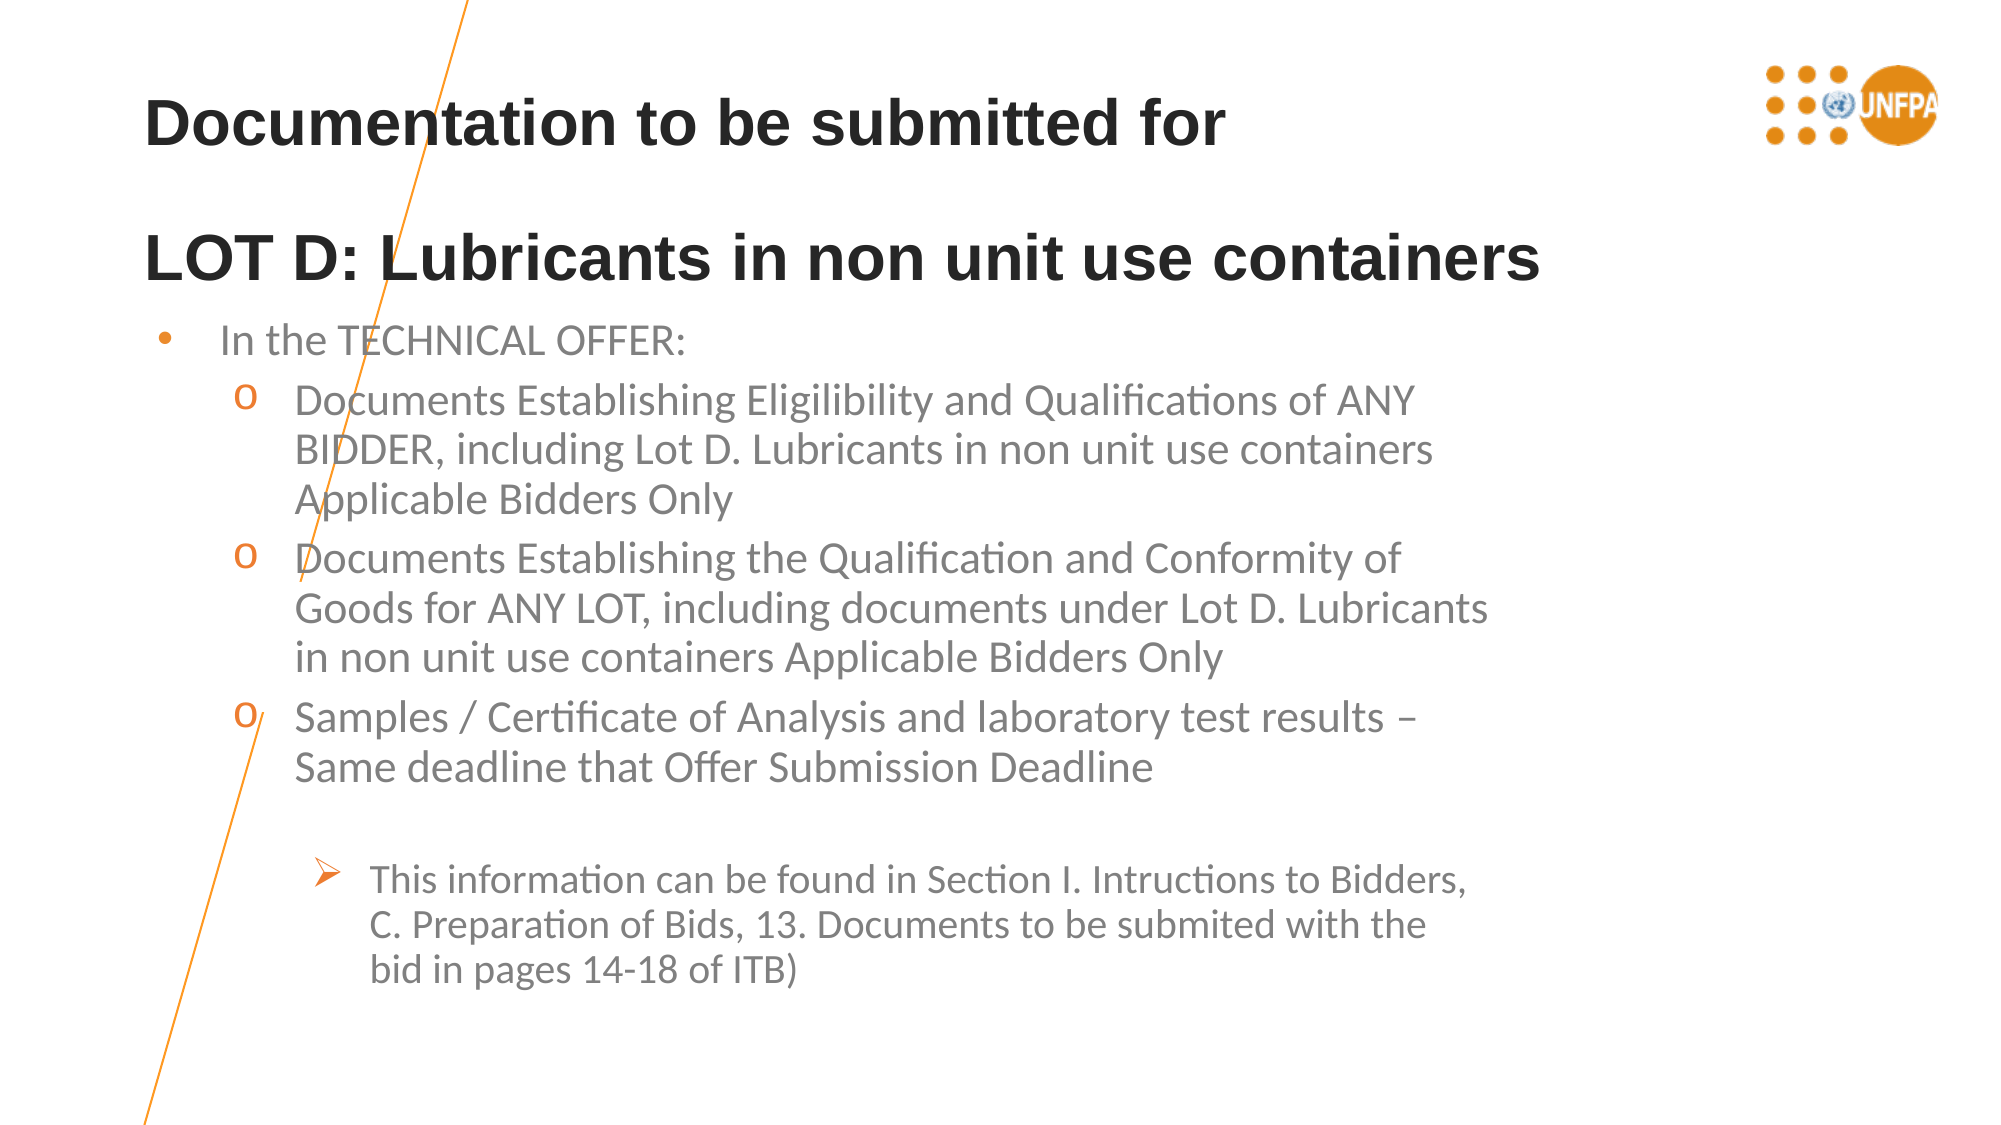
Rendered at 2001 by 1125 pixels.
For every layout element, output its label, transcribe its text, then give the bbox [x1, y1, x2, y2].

picture [1766, 65, 1939, 146]
title Documentation to be submitted for LOT D: Lubricants in non unit use containers [129, 160, 1677, 244]
list In the TECHNICAL OFFER: Documents Establishing Eligilibility and Qualifications of ANY BIDDER, including Lot D. Lubricants in non unit use containers Applicable Bidders Only Documents Establishing the Qualification and Conformity of Goods for ANY LOT, including documents under Lot D. Lubricants in non unit use containers Applicable Bidders Only Samples / Certificate of Analysis and laboratory test results – Same deadline that Offer Submission Deadline This information can be found in Section I. Intructions to Bidders, C. Preparation of Bids, 13. Documents to be submited with the bid in pages 14-18 of ITB) [129, 308, 1505, 1047]
